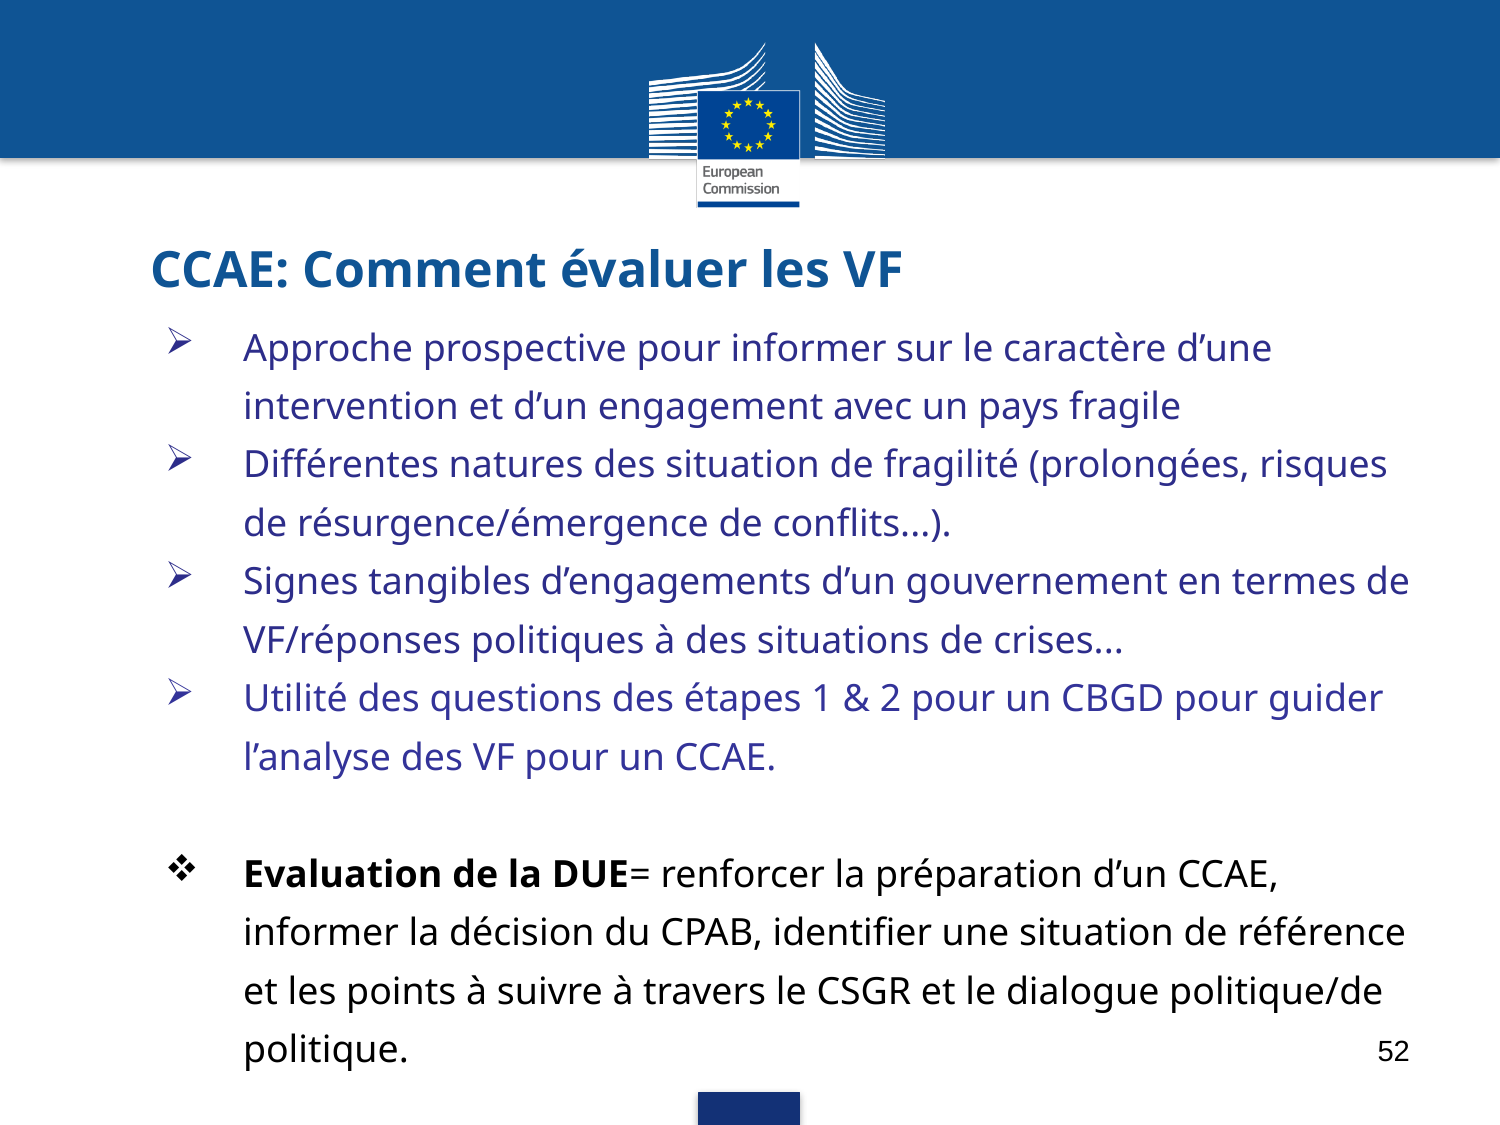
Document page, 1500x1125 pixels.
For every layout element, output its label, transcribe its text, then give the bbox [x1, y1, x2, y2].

slide_number 52 [1074, 1024, 1426, 1103]
title CCAE: Comment évaluer les VF [76, 219, 1436, 302]
list Approche prospective pour informer sur le caractère d’une intervention et d’un engagement avec un pays fragile Différentes natures des situation de fragilité (prolongées, risques de résurgence/émergence de conflits...). Signes tangibles d’engagements d’un gouvernement en termes de VF/réponses politiques à des situations de crises... Utilité des questions des étapes 1 & 2 pour un CBGD pour guider l’analyse des VF pour un CCAE. Evaluation de la DUE= renforcer la préparation d’un CCAE, informer la décision du CPAB, identifier une situation de référence et les points à suivre à travers le CSGR et le dialogue politique/de politique. [74, 302, 1448, 1095]
picture [649, 42, 885, 208]
